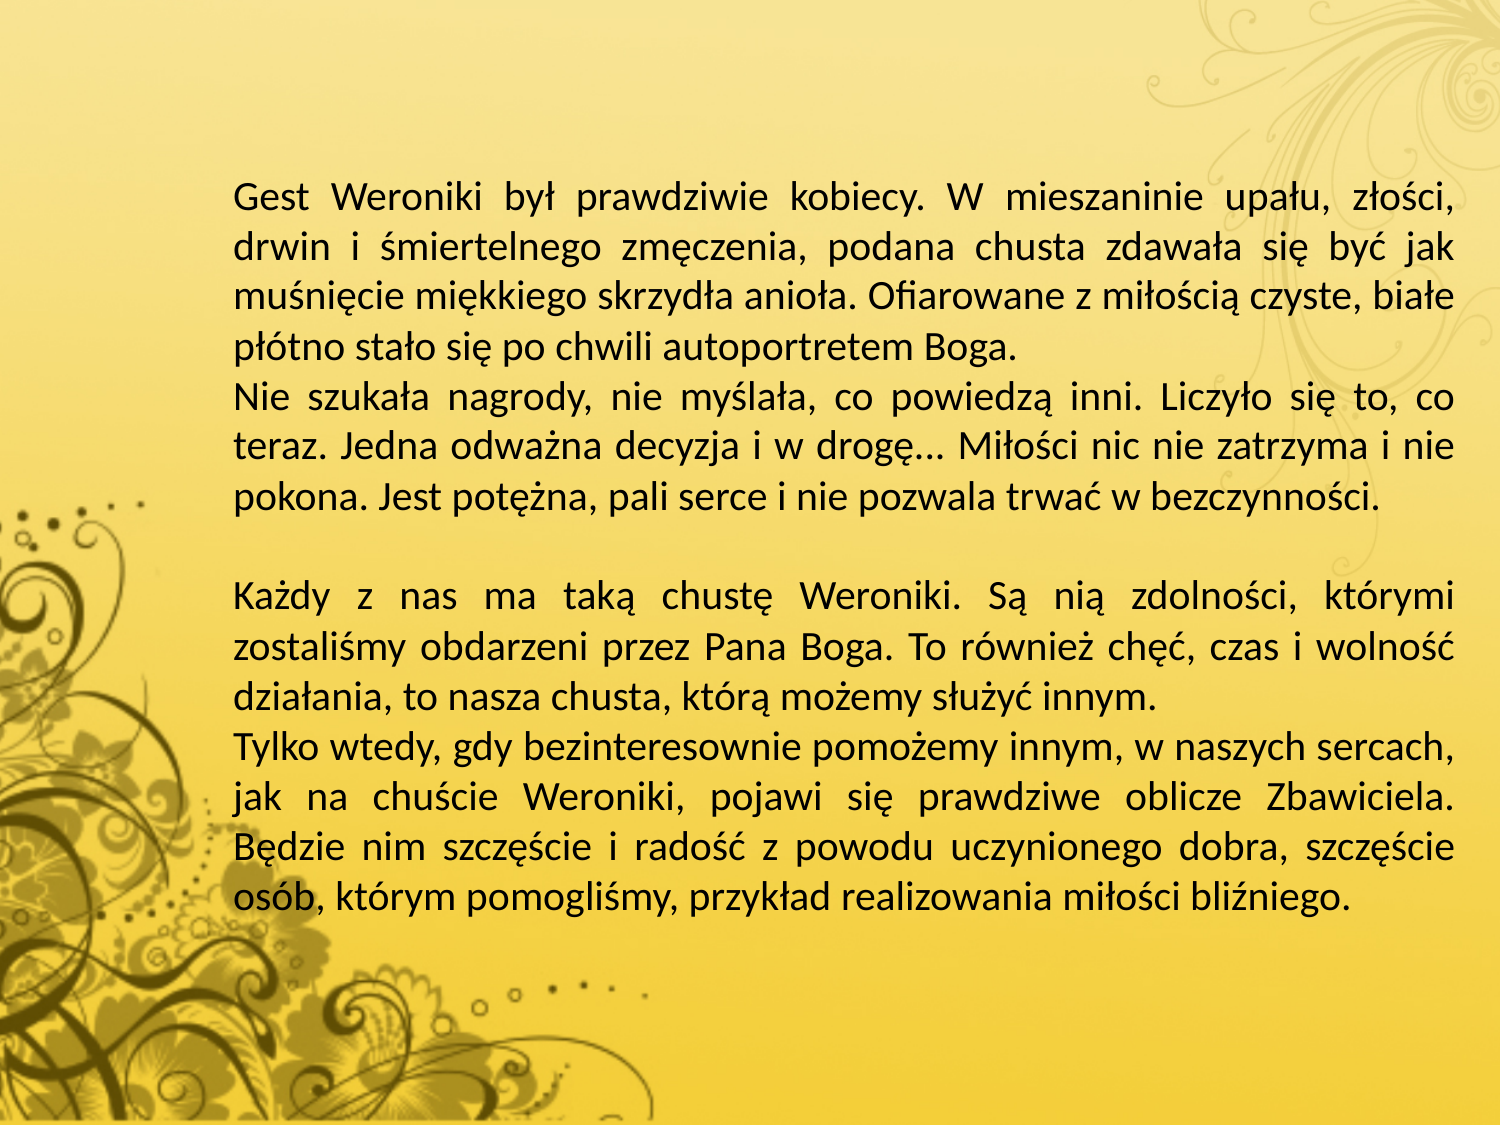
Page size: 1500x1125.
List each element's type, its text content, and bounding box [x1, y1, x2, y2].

picture [0, 0, 1500, 1125]
text_box Gest Weroniki był prawdziwie kobiecy. W mieszaninie upału, złości, drwin i śmiertelnego zmęczenia, podana chusta zdawała się być jak muśnięcie miękkiego skrzydła anioła. Ofiarowane z miłością czyste, białe płótno stało się po chwili autoportretem Boga. Nie szukała nagrody, nie myślała, co powiedzą inni. Liczyło się to, co teraz. Jedna odważna decyzja i w drogę... Miłości nic nie zatrzyma i nie pokona. Jest potężna, pali serce i nie pozwala trwać w bezczynności. Każdy z nas ma taką chustę Weroniki. Są nią zdolności, którymi zostaliśmy obdarzeni przez Pana Boga. To również chęć, czas i wolność działania, to nasza chusta, którą możemy służyć innym. Tylko wtedy, gdy bezinteresownie pomożemy innym, w naszych sercach, jak na chuście Weroniki, pojawi się prawdziwe oblicze Zbawiciela. Będzie nim szczęście i radość z powodu uczynionego dobra, szczęście osób, którym pomogliśmy, przykład realizowania miłości bliźniego. [218, 160, 1471, 926]
